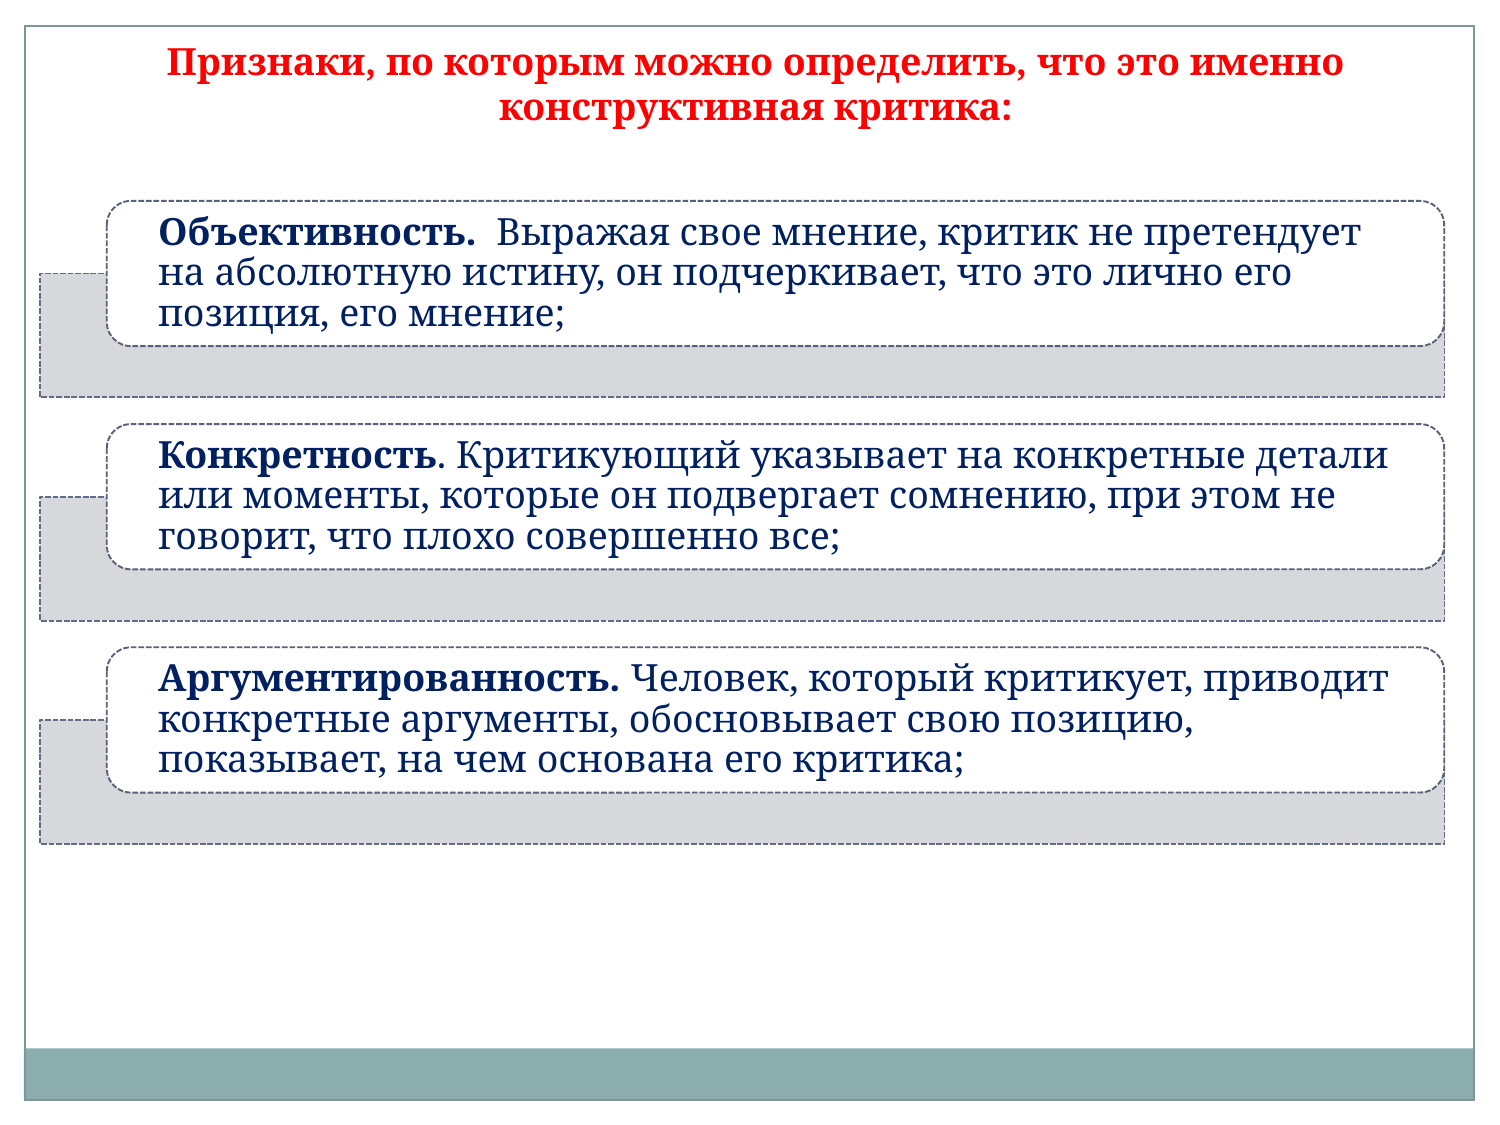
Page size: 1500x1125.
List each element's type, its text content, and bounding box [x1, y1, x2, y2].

text_box Признаки, по которым можно определить, что это именно конструктивная критика: [41, 30, 1471, 136]
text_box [39, 196, 1445, 849]
